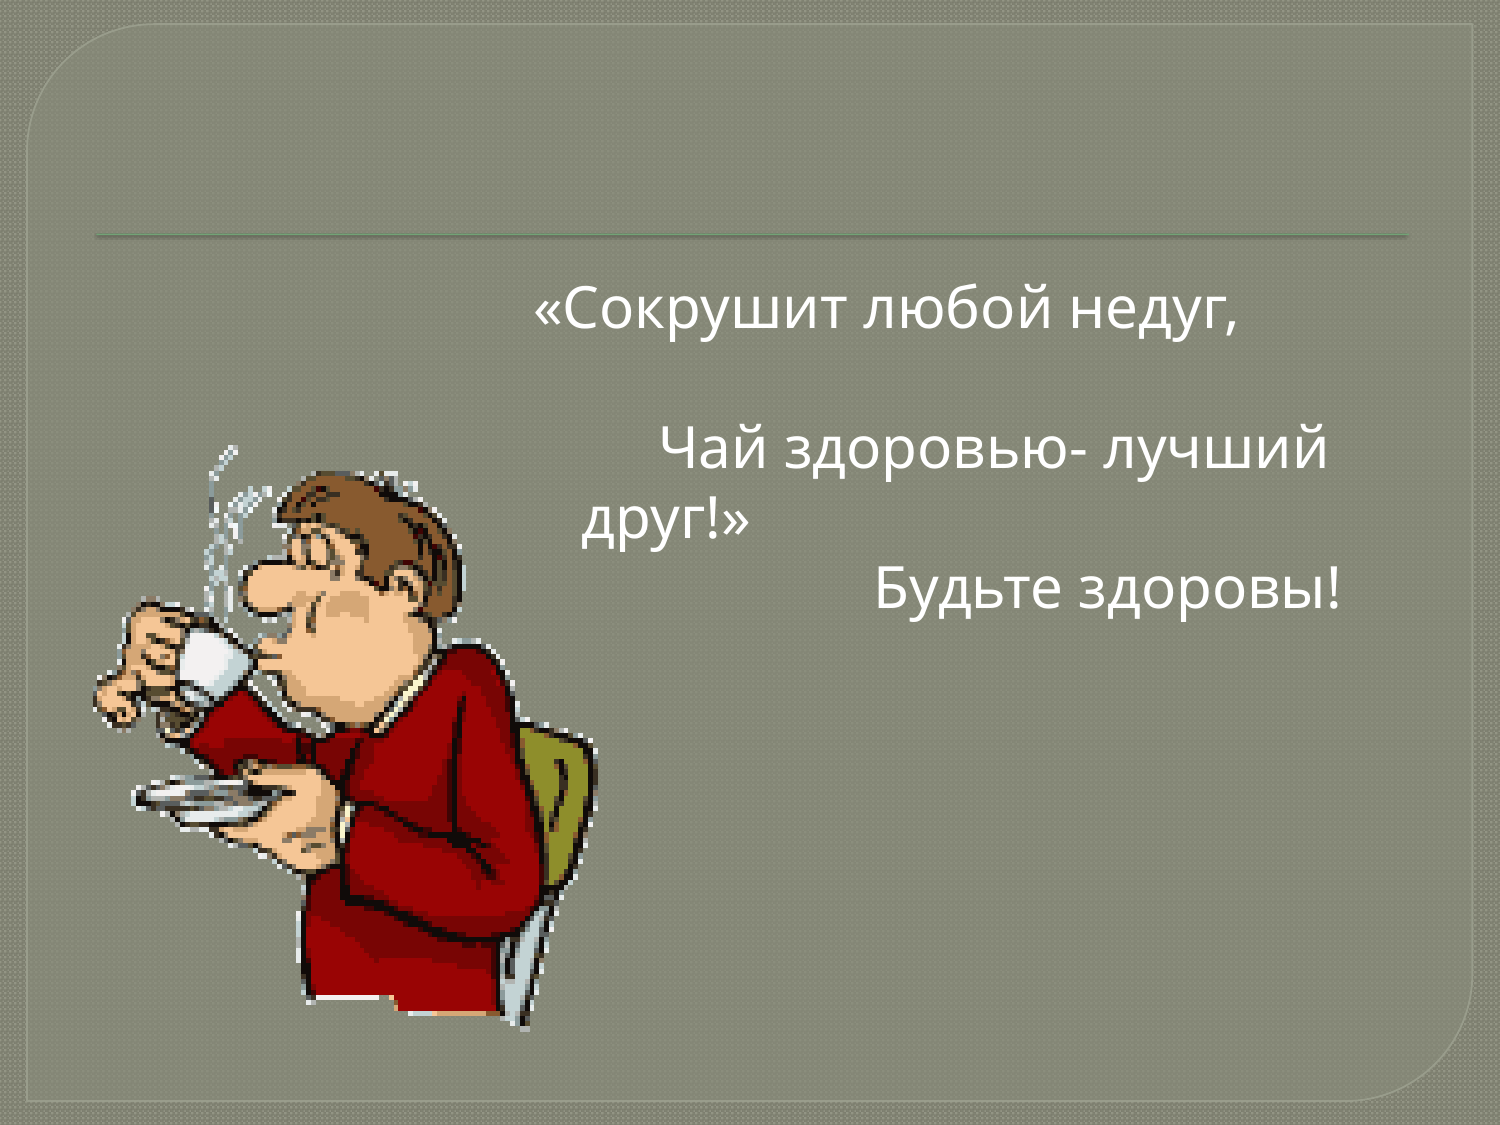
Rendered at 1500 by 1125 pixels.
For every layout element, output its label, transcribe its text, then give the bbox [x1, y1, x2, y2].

picture [93, 445, 598, 1032]
list «Сокрушит любой недуг, Чай здоровью- лучший друг!» Будьте здоровы! [515, 262, 1425, 1005]
